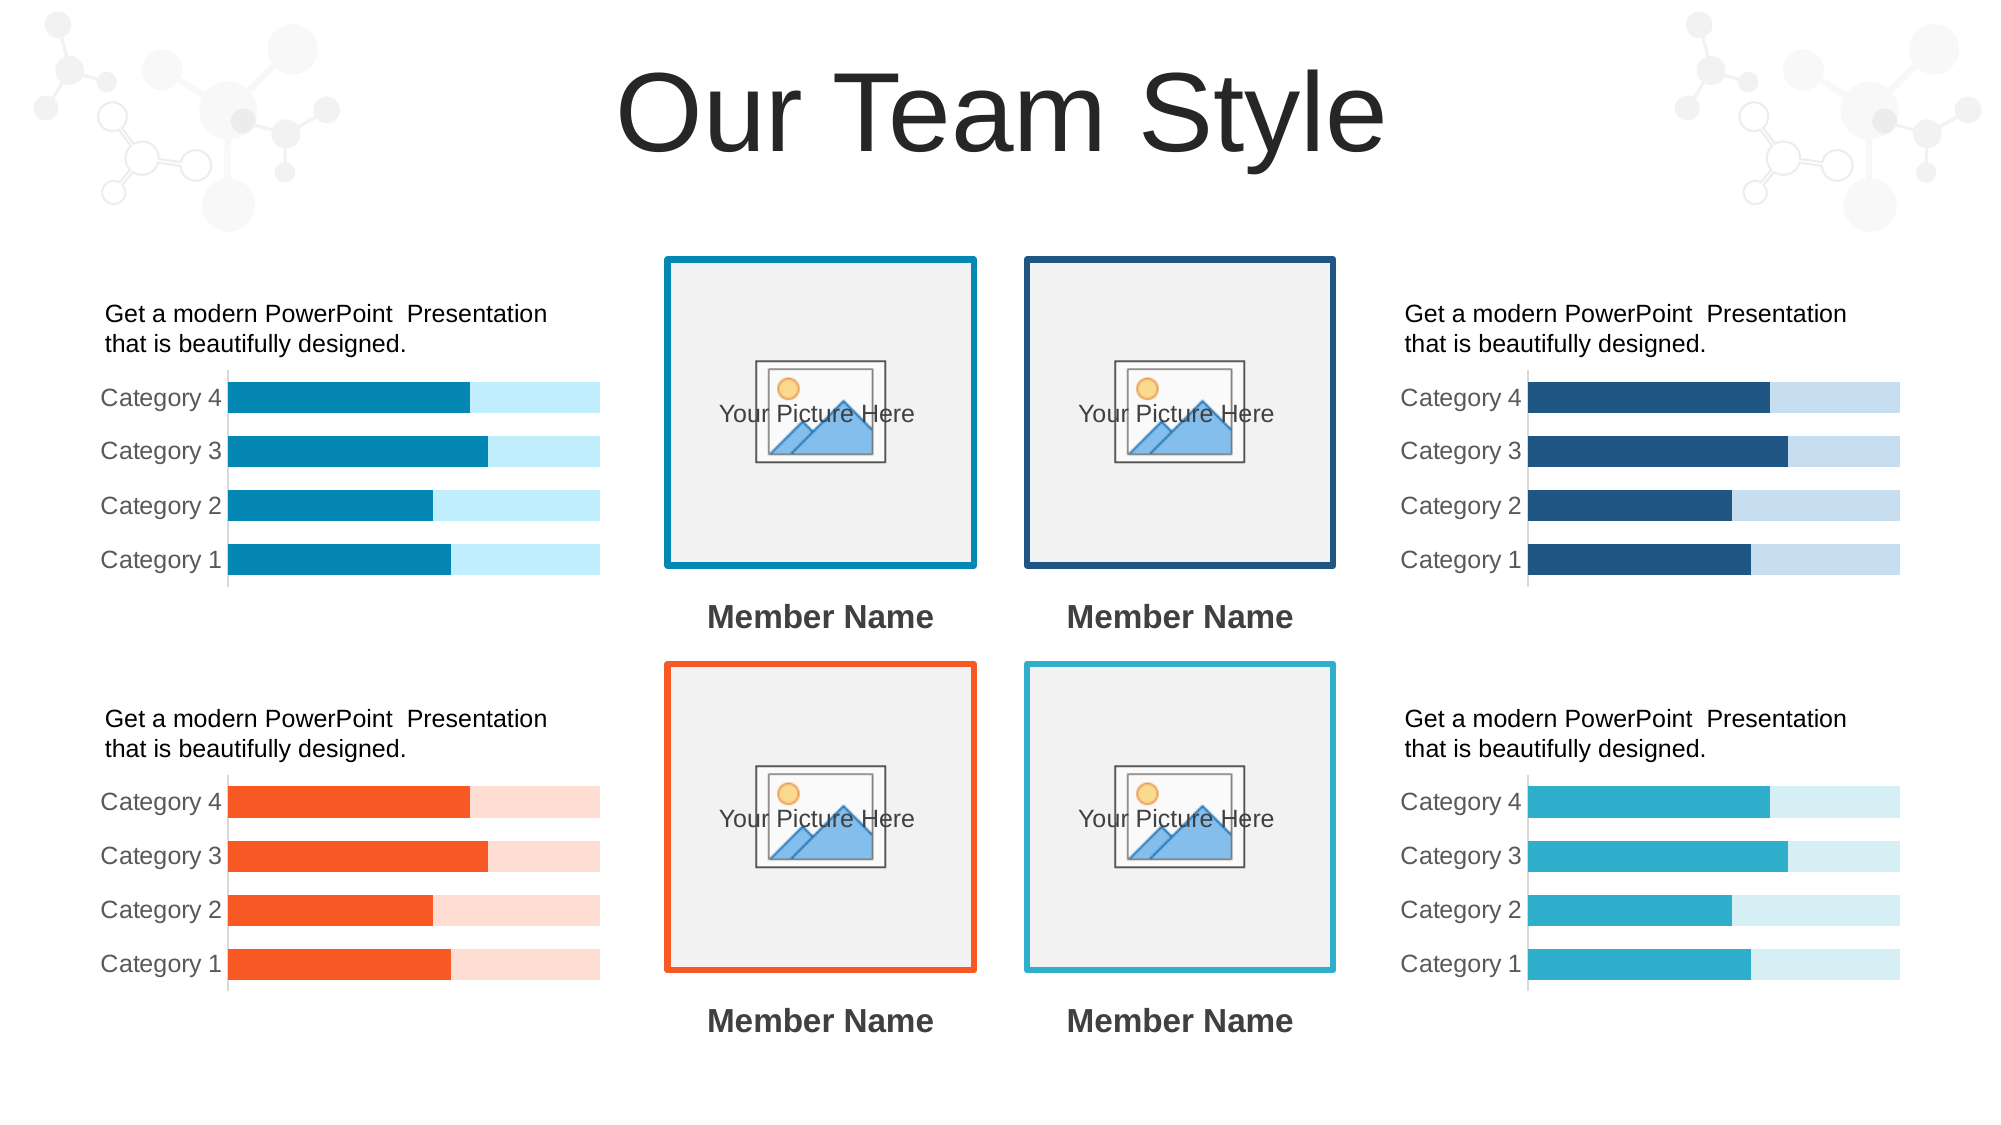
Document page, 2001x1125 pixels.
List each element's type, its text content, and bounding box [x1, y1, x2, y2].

picture [670, 667, 971, 968]
picture [1030, 262, 1331, 563]
text_box Member Name [687, 591, 954, 639]
chart [89, 770, 611, 996]
text_box Get a modern PowerPoint Presentation that is beautifully designed. [89, 290, 611, 365]
chart [1389, 770, 1910, 996]
text_box Member Name [1047, 995, 1314, 1044]
text_box Member Name [1047, 591, 1314, 639]
text_box Member Name [687, 995, 954, 1044]
picture [1030, 667, 1331, 968]
chart [89, 365, 611, 592]
text_box Get a modern PowerPoint Presentation that is beautifully designed. [89, 694, 611, 770]
list Our Team Style [53, 55, 1952, 175]
text_box Get a modern PowerPoint Presentation that is beautifully designed. [1389, 290, 1910, 365]
picture [672, 264, 970, 561]
text_box Get a modern PowerPoint Presentation that is beautifully designed. [1389, 694, 1910, 770]
chart [1389, 365, 1910, 592]
